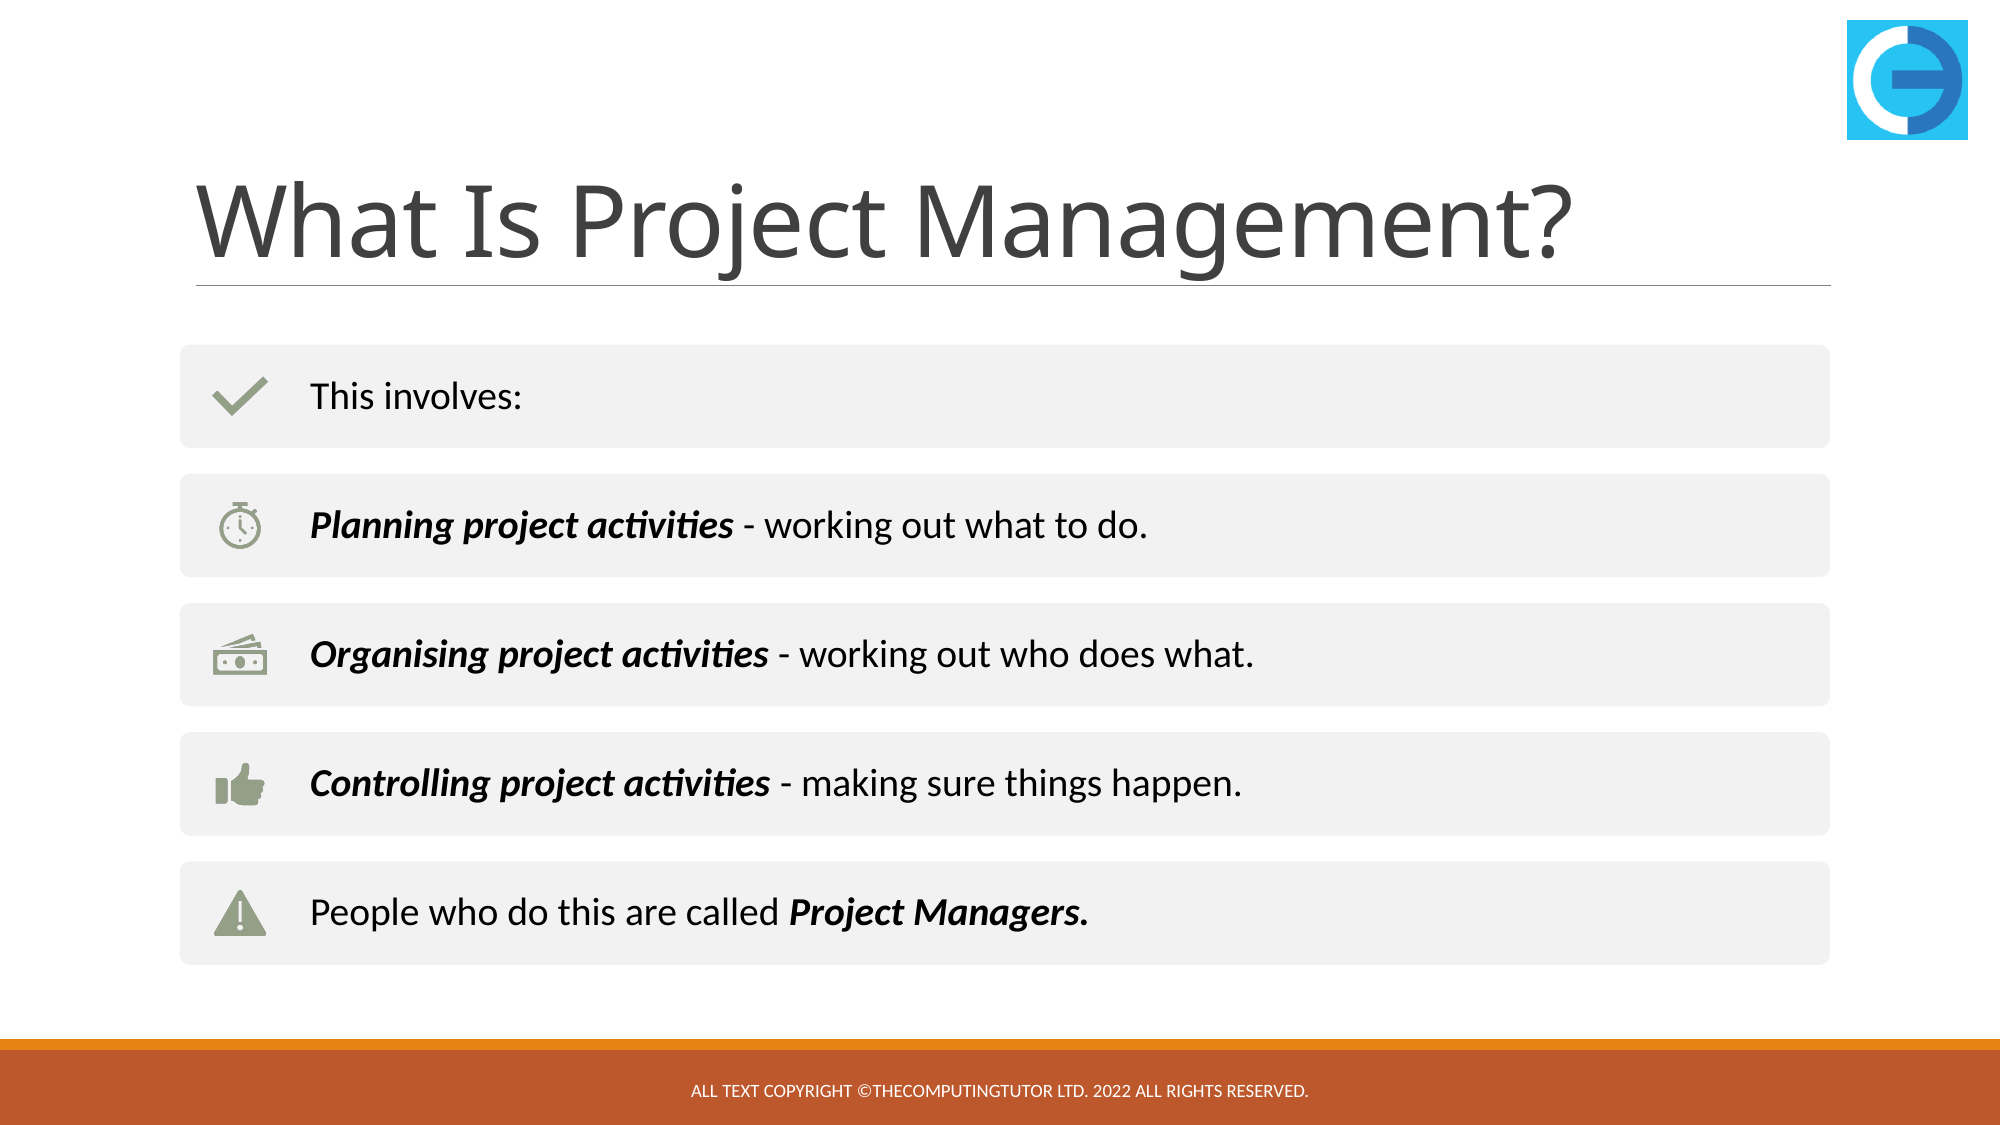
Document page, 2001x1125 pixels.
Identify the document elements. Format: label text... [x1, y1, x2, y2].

title What Is Project Management? [180, 47, 1830, 285]
picture [1847, 20, 1968, 140]
footer All text copyright ©TheComputingTutor Ltd. 2022 All rights Reserved. [604, 1059, 1396, 1120]
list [179, 343, 1831, 966]
